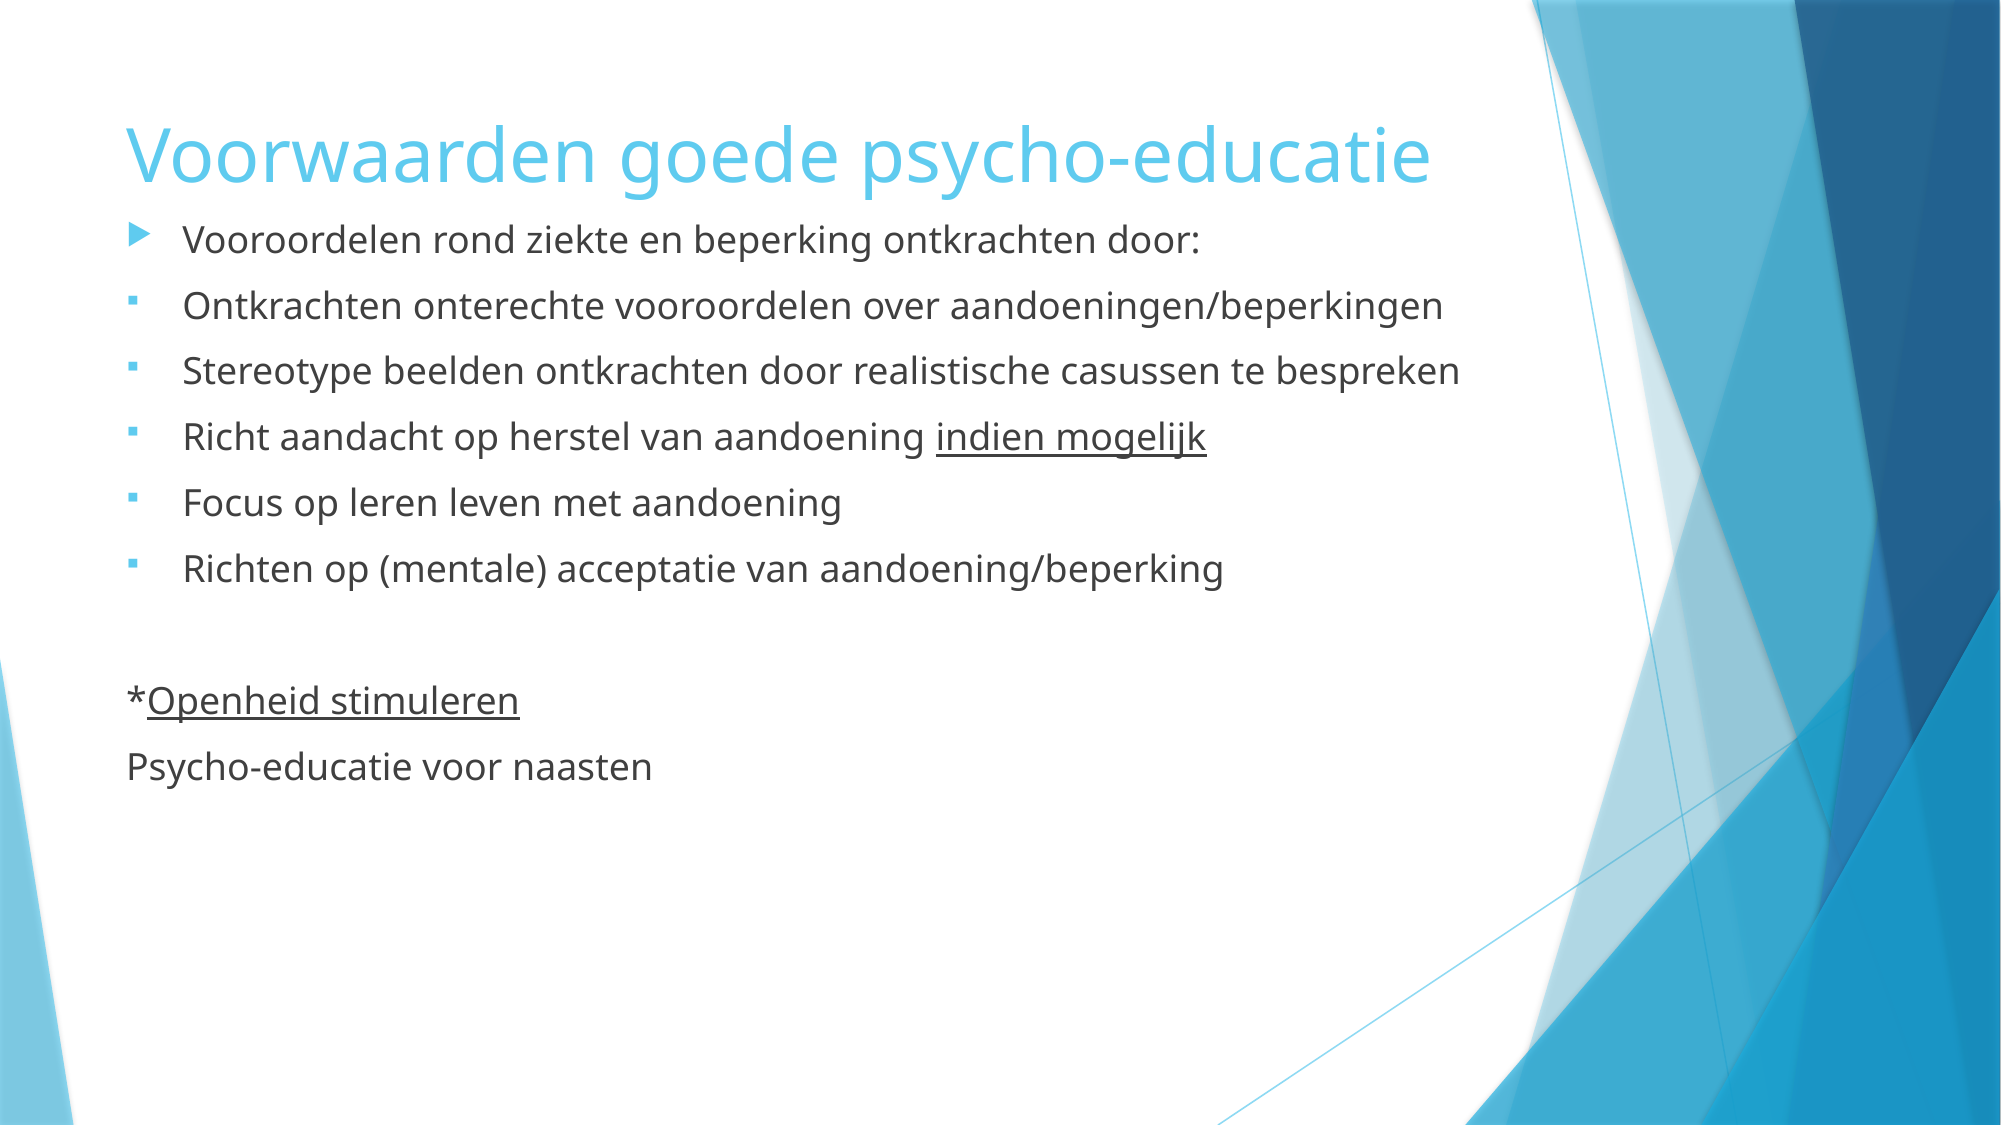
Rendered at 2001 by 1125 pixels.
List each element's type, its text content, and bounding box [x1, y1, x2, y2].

title Voorwaarden goede psycho-educatie [111, 99, 1522, 208]
list Vooroordelen rond ziekte en beperking ontkrachten door: Ontkrachten onterechte vooroordelen over aandoeningen/beperkingen Stereotype beelden ontkrachten door realistische casussen te bespreken Richt aandacht op herstel van aandoening indien mogelijk Focus op leren leven met aandoening Richten op (mentale) acceptatie van aandoening/beperking *Openheid stimuleren Psycho-educatie voor naasten [111, 208, 1522, 845]
